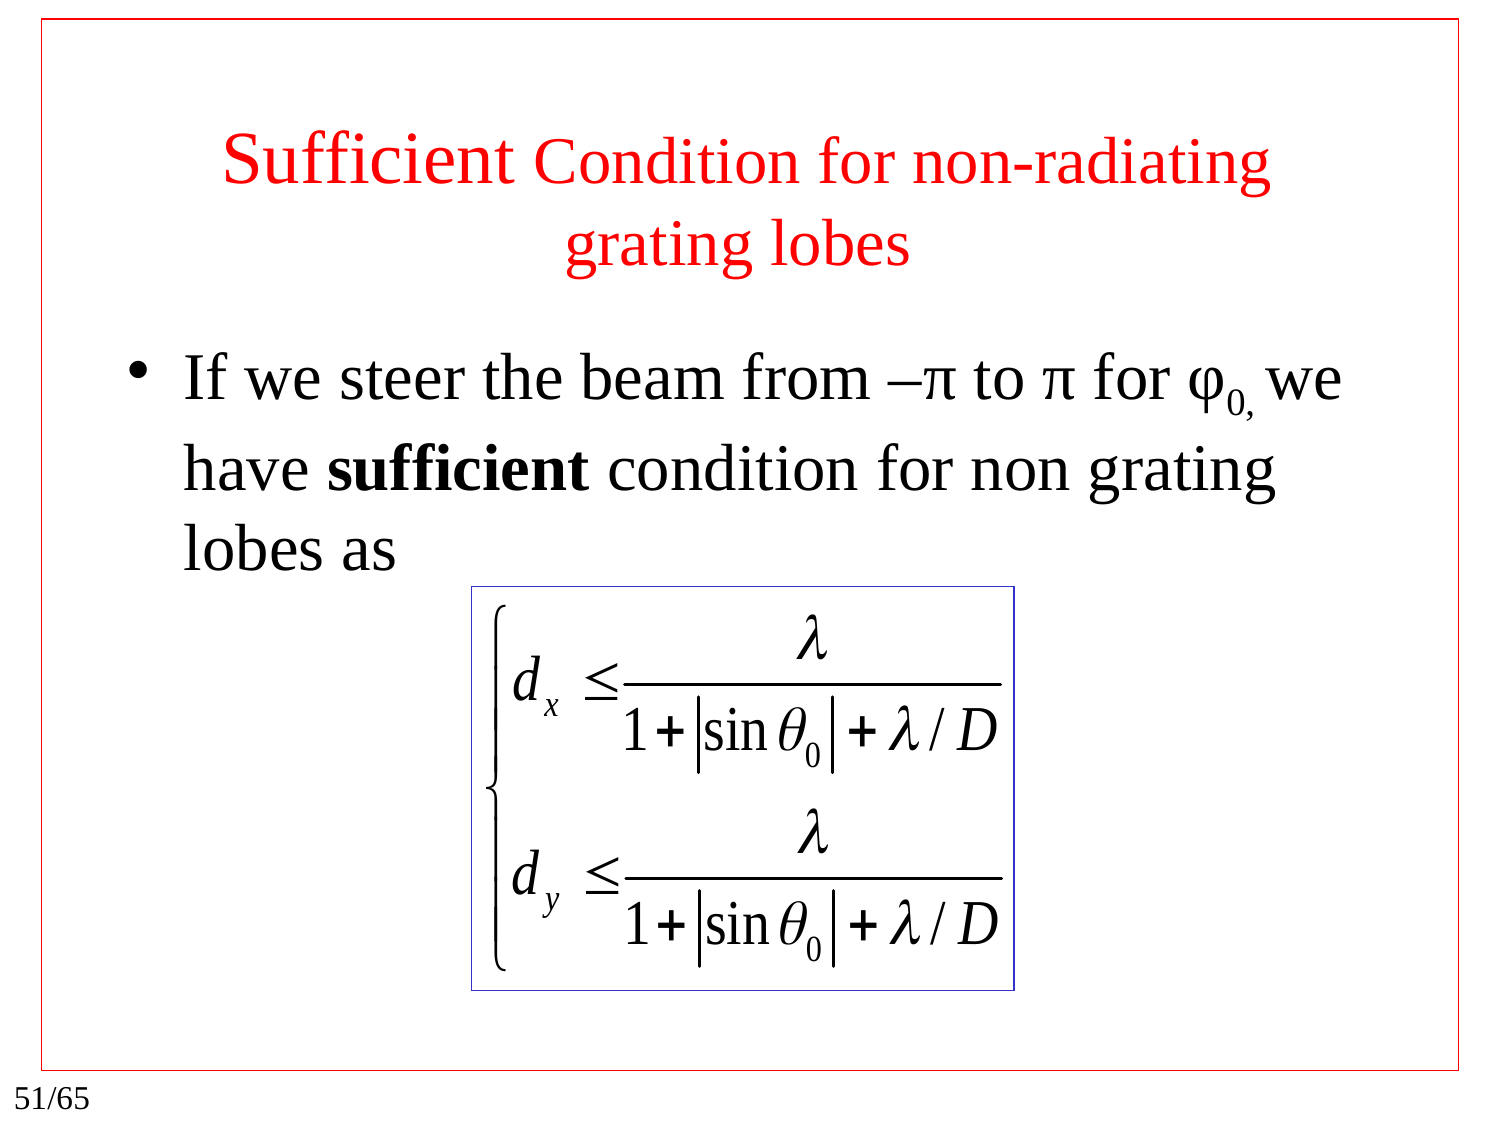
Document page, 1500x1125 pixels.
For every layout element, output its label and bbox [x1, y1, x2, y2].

text_box [41, 19, 1459, 1071]
text_box [472, 587, 1014, 990]
